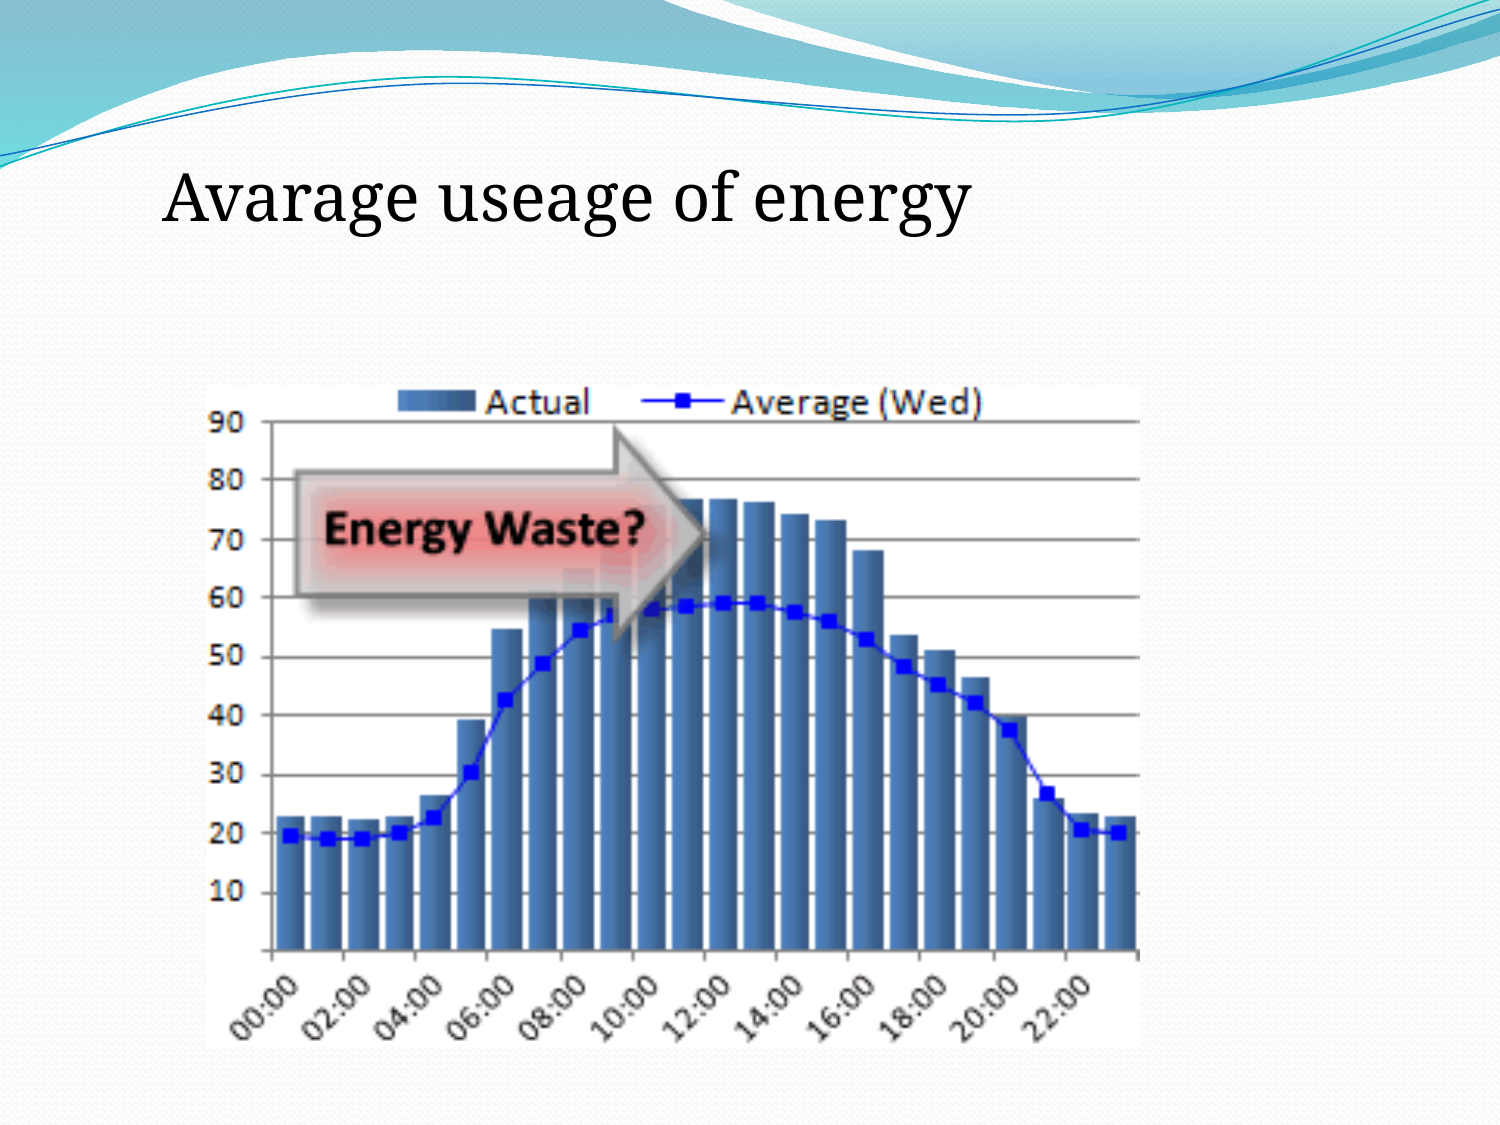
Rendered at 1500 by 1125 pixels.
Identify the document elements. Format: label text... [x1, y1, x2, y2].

picture [206, 385, 1140, 1048]
text_box Avarage useage of energy [147, 147, 1353, 288]
